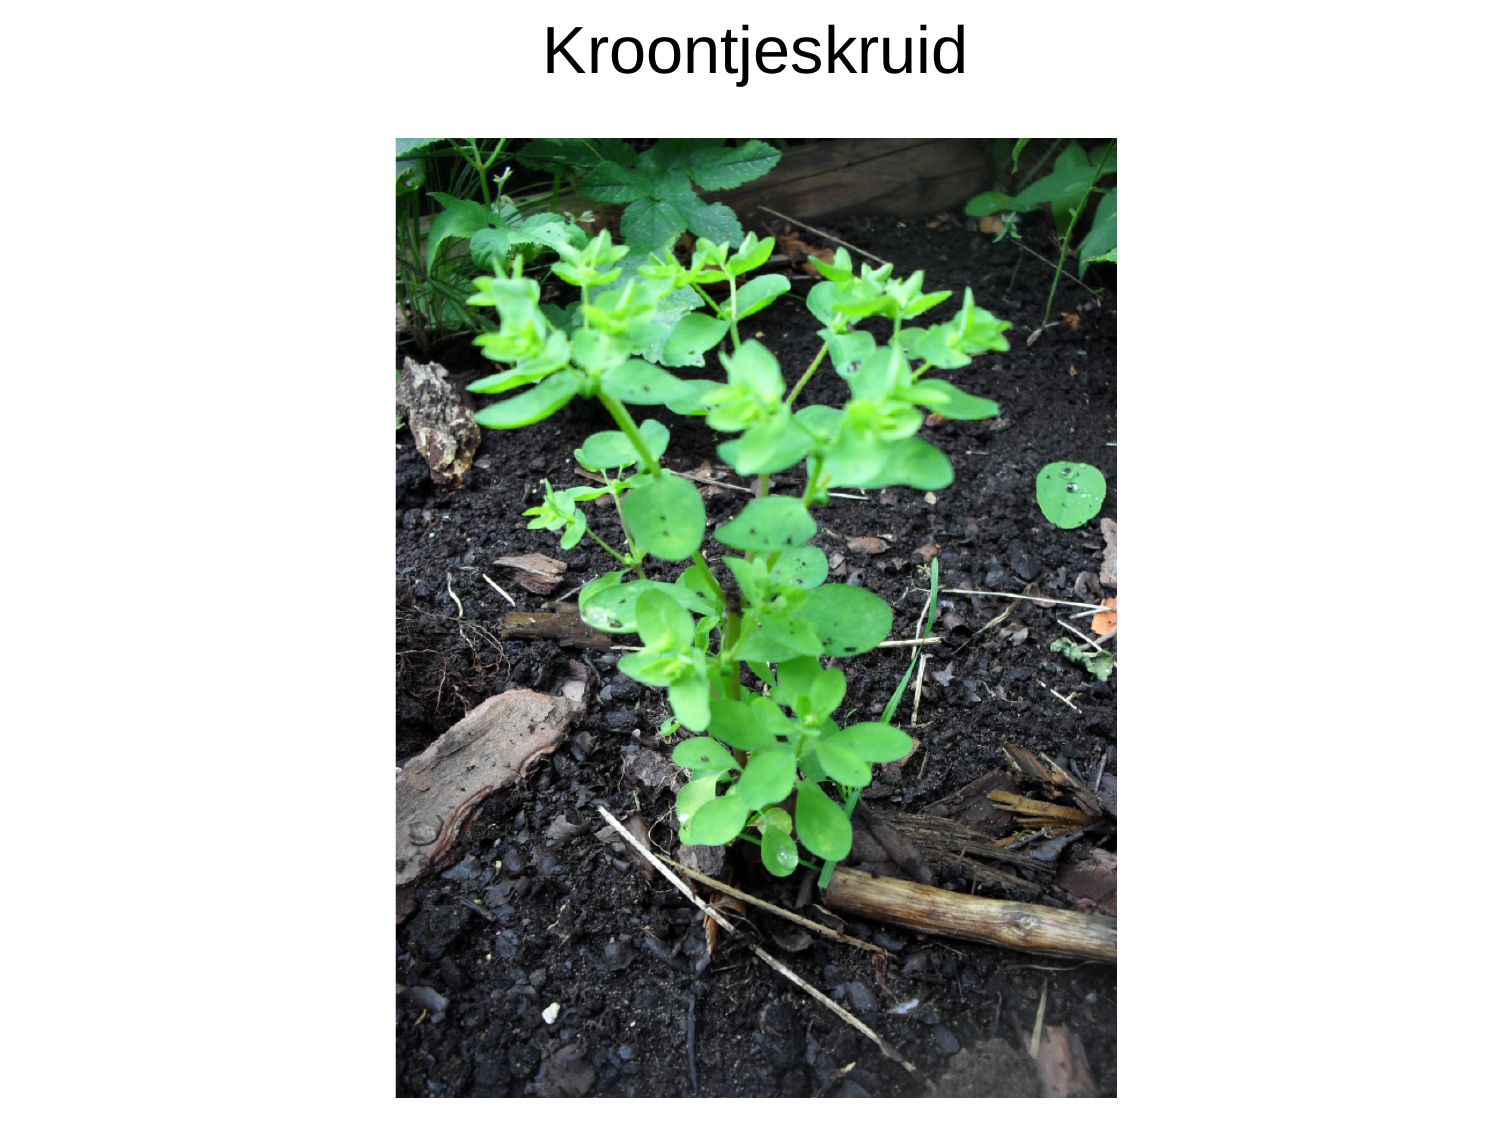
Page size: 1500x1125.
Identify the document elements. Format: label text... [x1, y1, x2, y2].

picture [275, 139, 1237, 1097]
text_box Kroontjeskruid [395, 0, 1117, 95]
